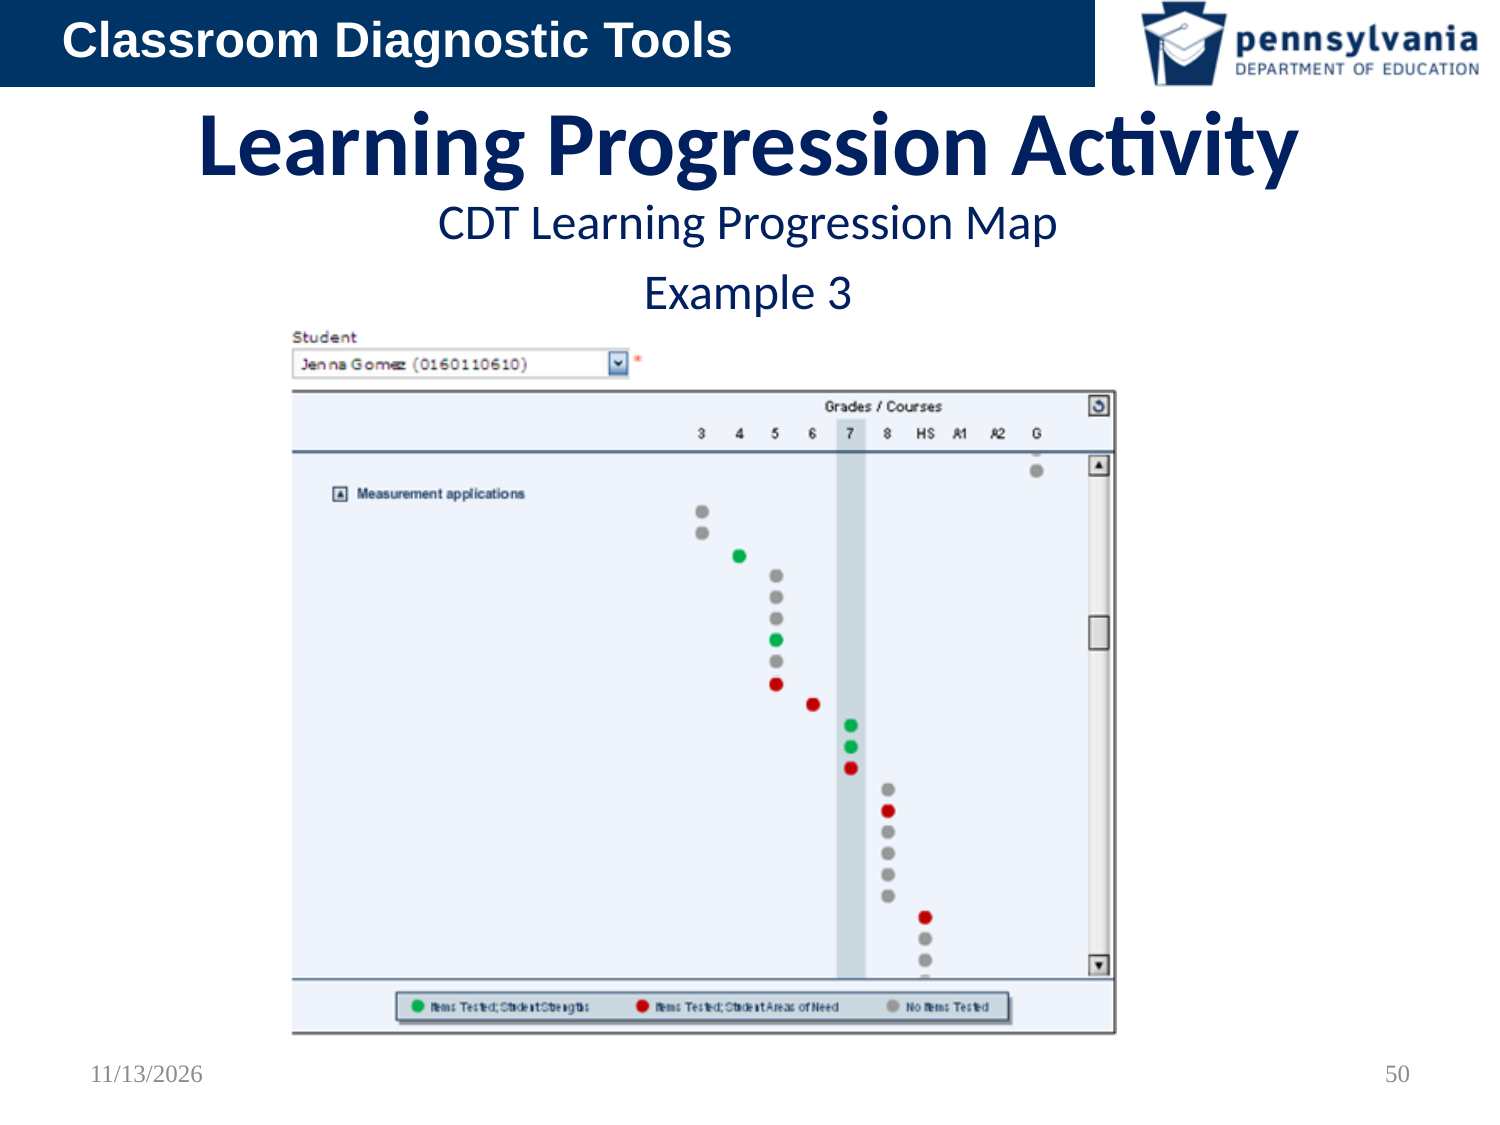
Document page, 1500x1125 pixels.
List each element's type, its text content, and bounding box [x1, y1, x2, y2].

title Learning Progression Activity [74, 44, 1426, 233]
slide_number 50 [1074, 1042, 1425, 1103]
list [289, 328, 1117, 1037]
picture [1134, 0, 1485, 90]
list CDT Learning Progression Map Example 3 [416, 196, 1080, 326]
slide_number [75, 1042, 425, 1103]
